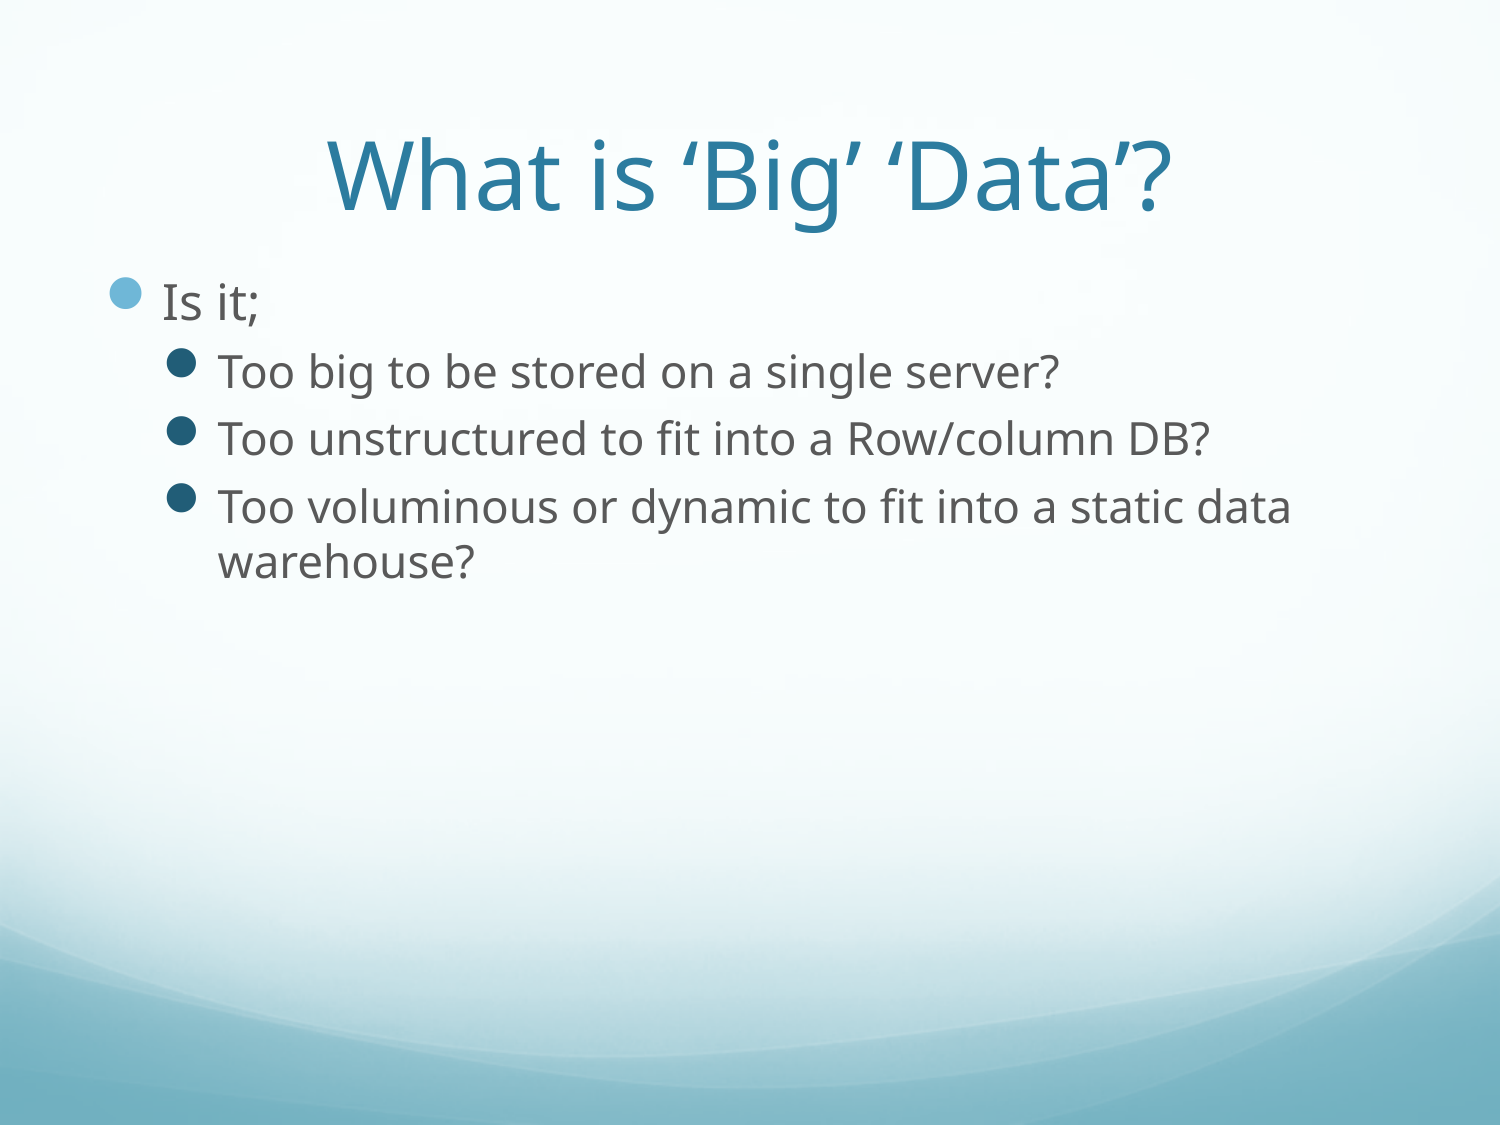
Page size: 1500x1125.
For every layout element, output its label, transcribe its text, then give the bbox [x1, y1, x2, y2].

list Is it; Too big to be stored on a single server? Too unstructured to fit into a Row/column DB? Too voluminous or dynamic to fit into a static data warehouse? [90, 262, 1410, 975]
title What is ‘Big’ ‘Data’? [90, 17, 1410, 237]
